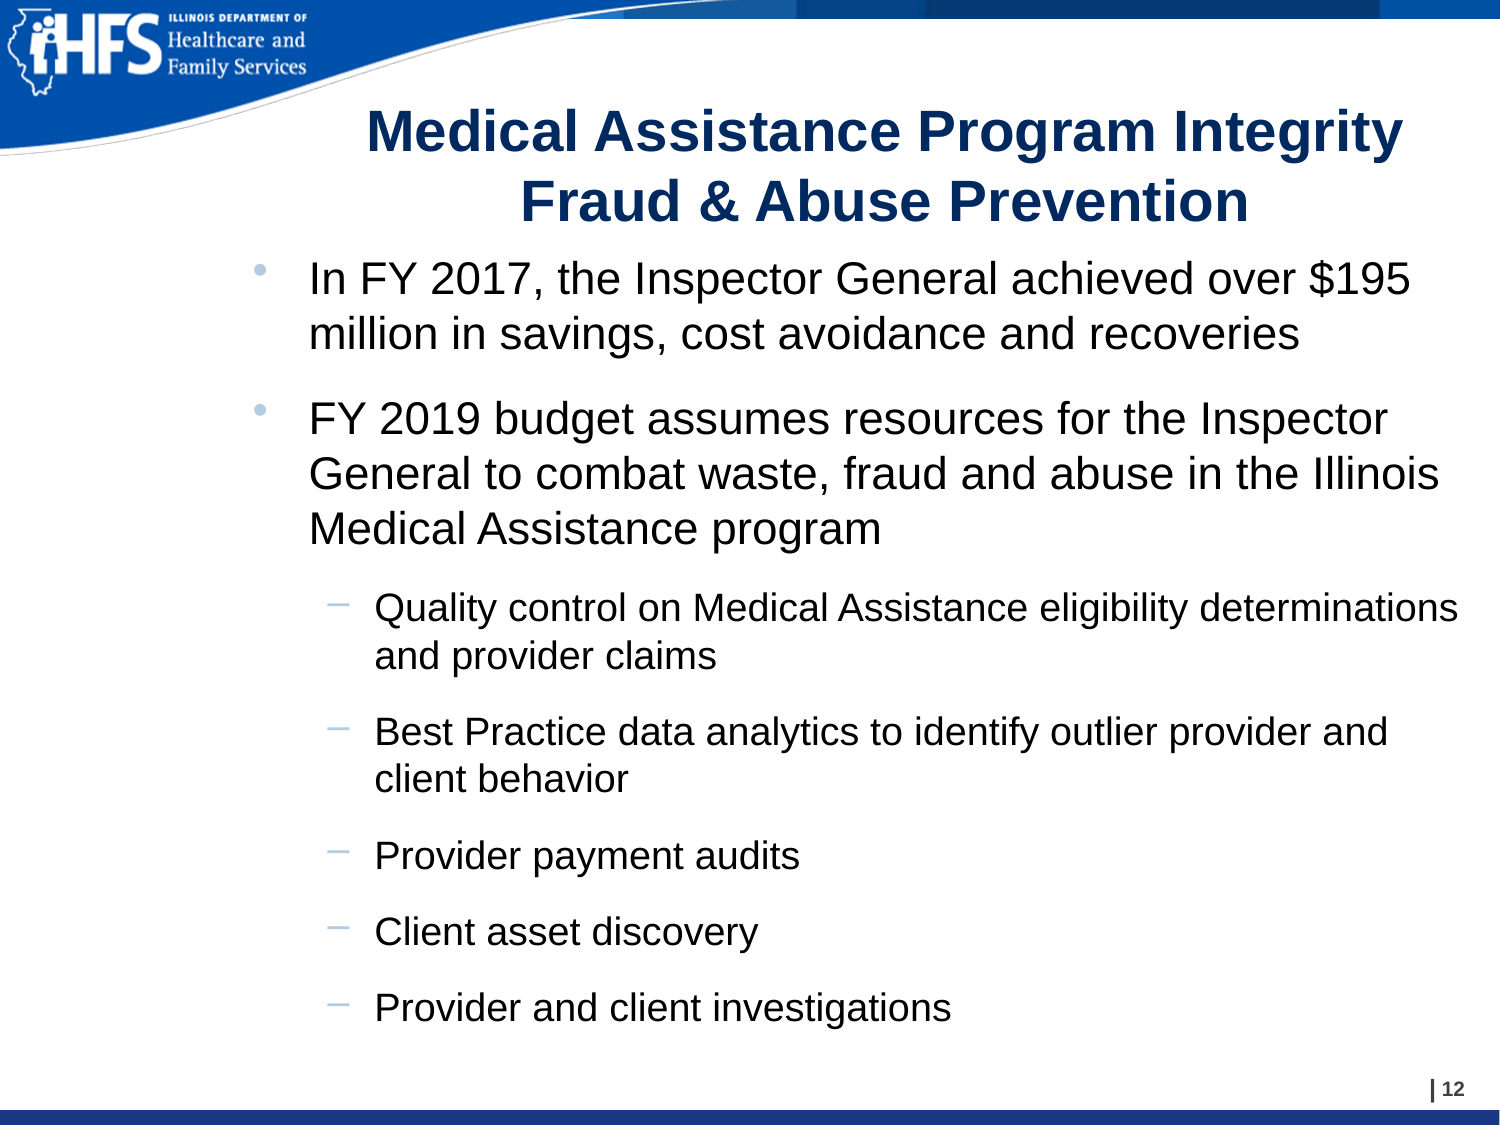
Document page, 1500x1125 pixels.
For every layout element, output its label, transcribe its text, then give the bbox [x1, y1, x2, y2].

picture [0, 0, 1500, 156]
list In FY 2017, the Inspector General achieved over $195 million in savings, cost avoidance and recoveries FY 2019 budget assumes resources for the Inspector General to combat waste, fraud and abuse in the Illinois Medical Assistance program Quality control on Medical Assistance eligibility determinations and provider claims Best Practice data analytics to identify outlier provider and client behavior Provider payment audits Client asset discovery Provider and client investigations [237, 241, 1475, 1013]
title Medical Assistance Program Integrity Fraud & Abuse Prevention [253, 89, 1500, 237]
